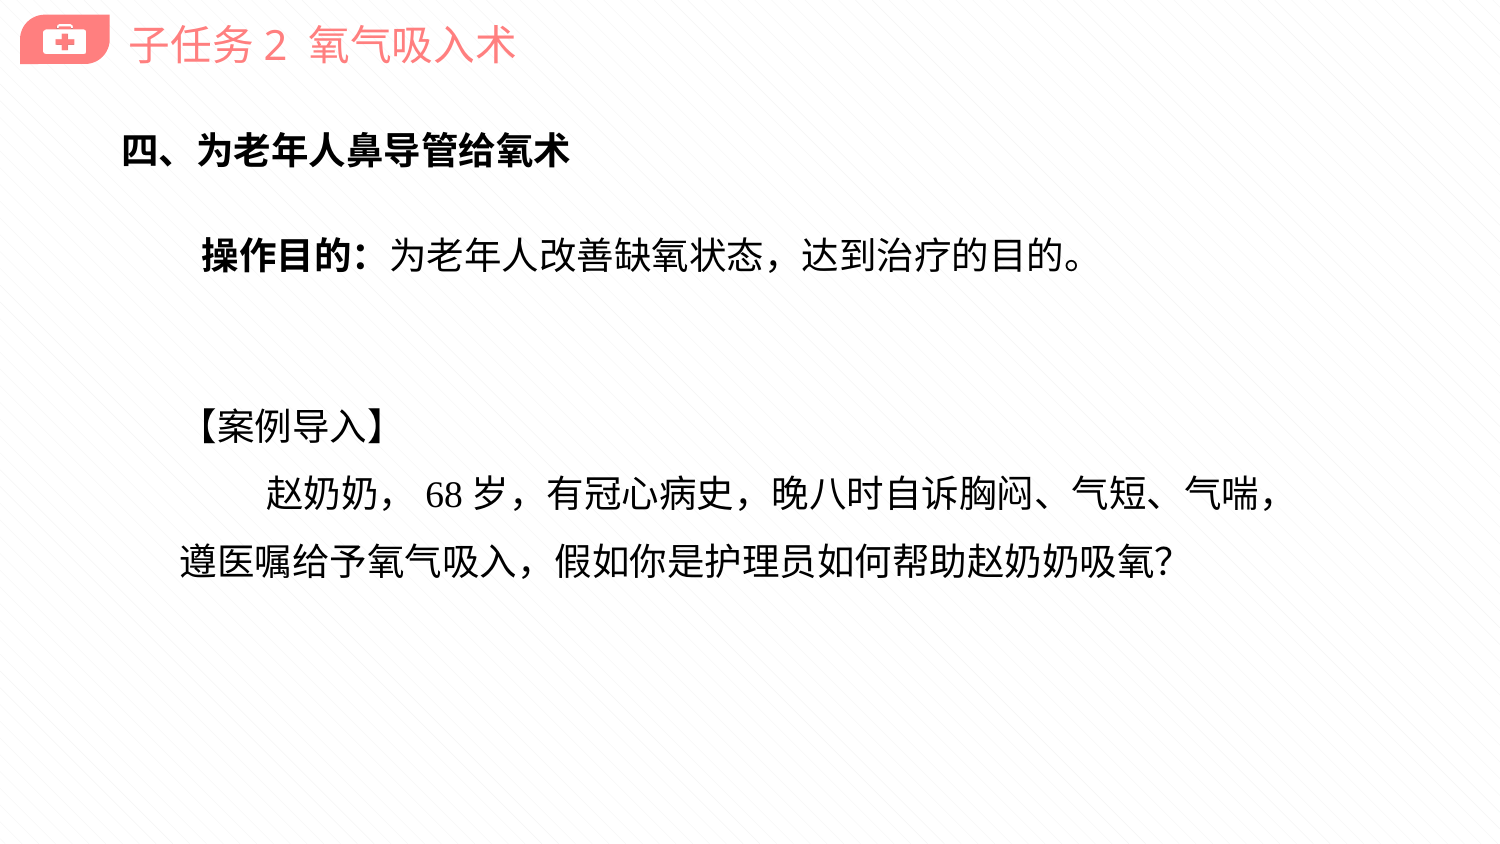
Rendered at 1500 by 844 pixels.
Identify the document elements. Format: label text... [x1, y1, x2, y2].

text_box 操作目的：为老年人改善缺氧状态，达到治疗的目的。 [186, 225, 1258, 330]
text_box 【案例导入】 赵奶奶，68岁，有冠心病史，晚八时自诉胸闷、气短、气喘，遵医嘱给予氧气吸入，假如你是护理员如何帮助赵奶奶吸氧？ [164, 372, 1335, 590]
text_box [19, 11, 863, 78]
text_box 四、为老年人鼻导管给氧术 [43, 87, 794, 180]
